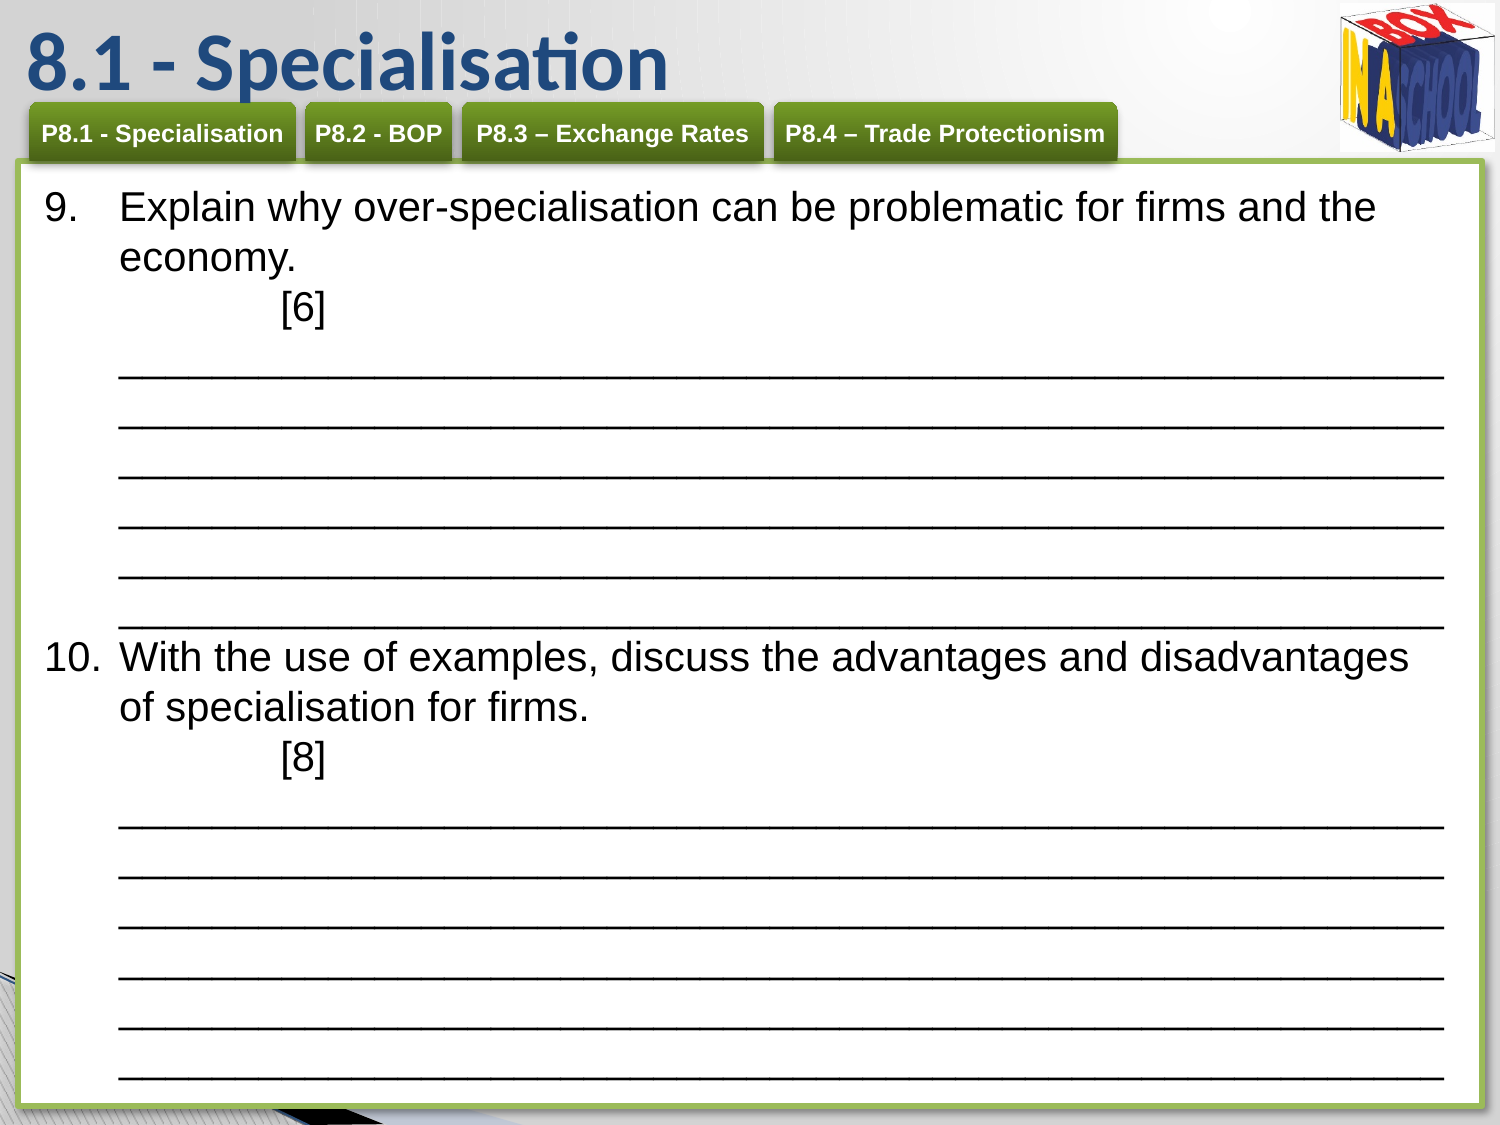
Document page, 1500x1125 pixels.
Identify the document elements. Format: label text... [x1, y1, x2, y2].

title 8.1 - Specialisation [11, 11, 1465, 102]
picture [1340, 3, 1495, 152]
text_box Explain why over-specialisation can be problematic for firms and the economy. [6] _________________________________________________________ _________________________________________________________ _________________________________________________________ _________________________________________________________ _________________________________________________________ _________________________________________________________ With the use of examples, discuss the advantages and disadvantages of specialisation for firms. [8] _________________________________________________________ _________________________________________________________ _________________________________________________________ _________________________________________________________ _________________________________________________________ _________________________________________________________ _________________________________________________________ _________________________________________________________ [29, 172, 1465, 1125]
